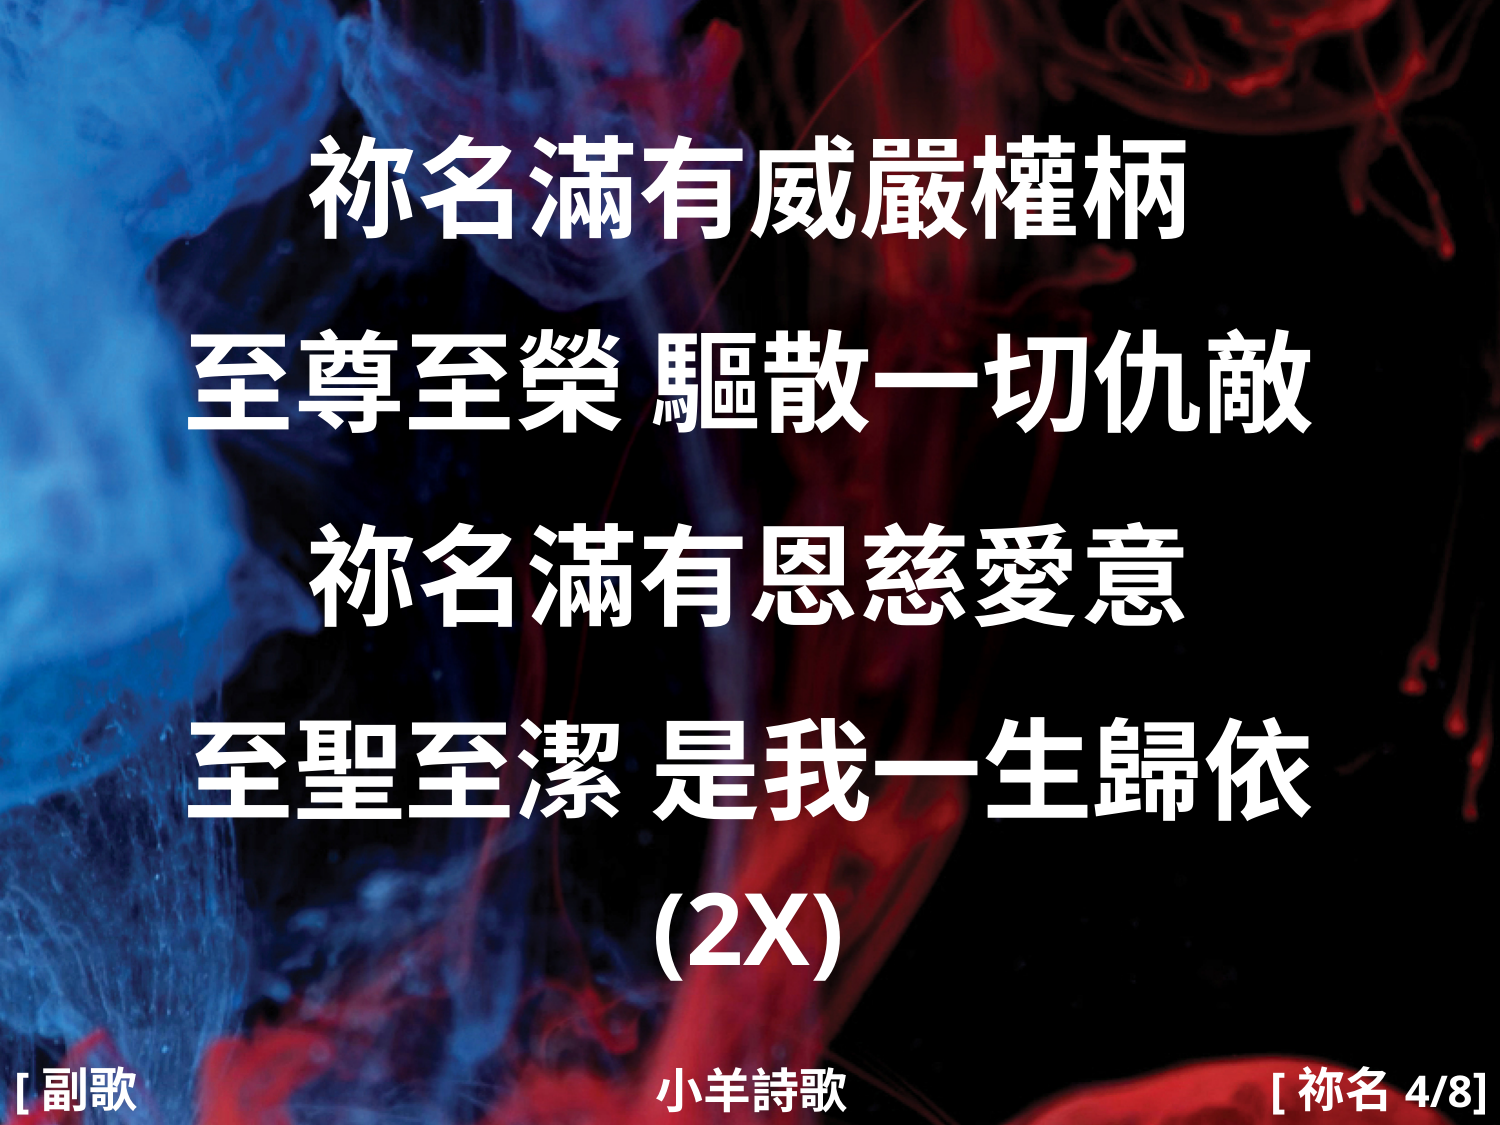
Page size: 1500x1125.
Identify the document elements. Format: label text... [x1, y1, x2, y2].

picture [0, 0, 1500, 1053]
text_box 祢名滿有威嚴權柄 至尊至榮 驅散一切仇敵 祢名滿有恩慈愛意 至聖至潔 是我一生歸依 (2X) [0, 137, 1499, 931]
text_box [祢名4/8] [1219, 1052, 1500, 1125]
text_box [副歌2X] [0, 1052, 205, 1125]
subtitle 小羊詩歌 [205, 1053, 1219, 1125]
